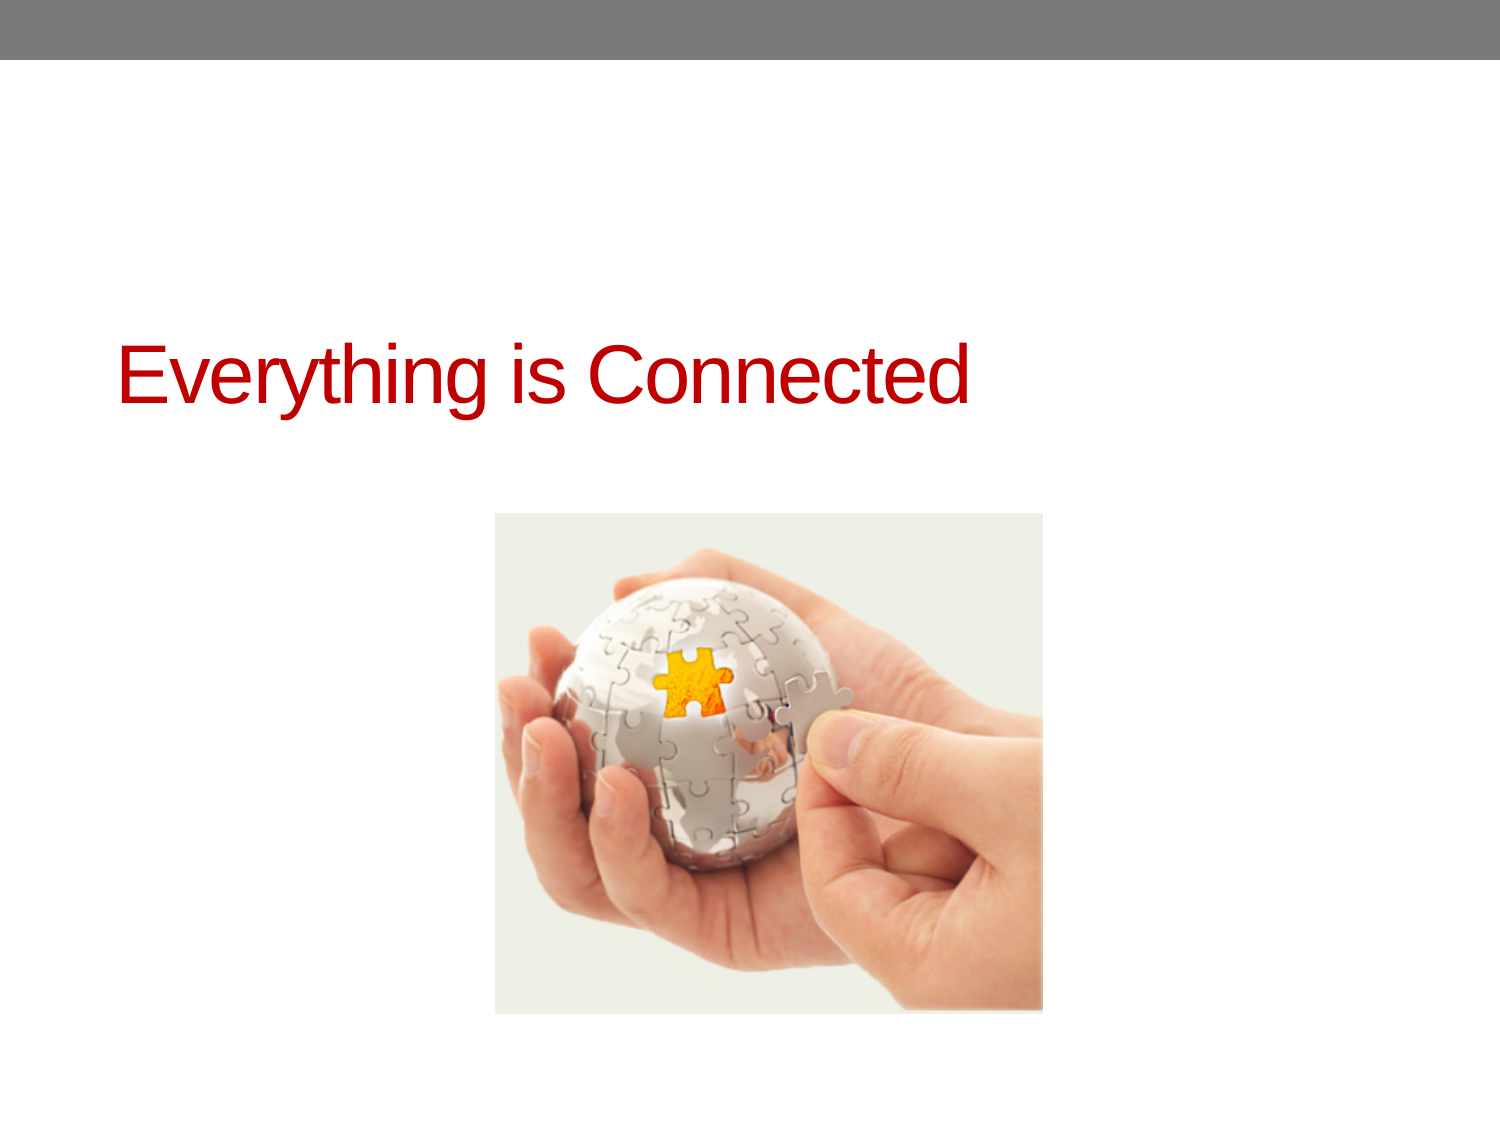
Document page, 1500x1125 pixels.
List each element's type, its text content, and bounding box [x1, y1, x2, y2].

title Everything is Connected [100, 276, 1451, 464]
picture [494, 513, 1043, 1014]
